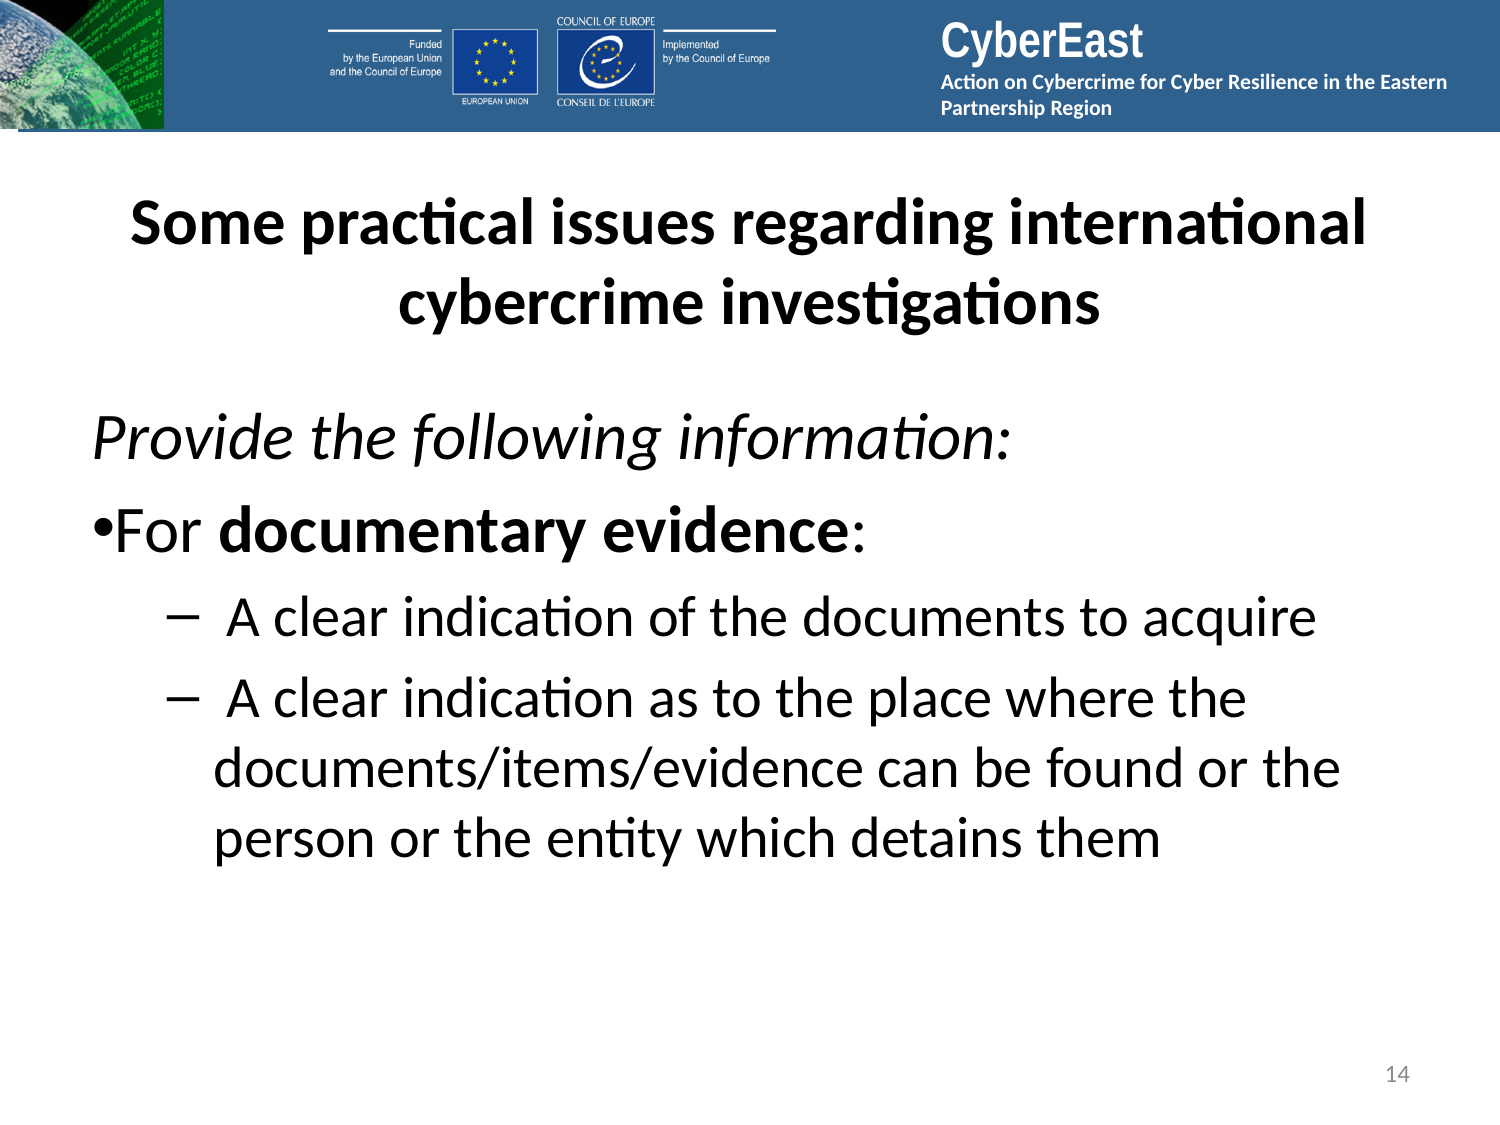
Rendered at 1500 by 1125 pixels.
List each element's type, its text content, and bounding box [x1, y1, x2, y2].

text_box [0, 0, 1500, 132]
title Some practical issues regarding international cybercrime investigations [75, 164, 1425, 352]
slide_number 14 [1074, 1042, 1425, 1103]
list Provide the following information: For documentary evidence: A clear indication of the documents to acquire A clear indication as to the place where the documents/items/evidence can be found or the person or the entity which detains them [76, 385, 1427, 1061]
